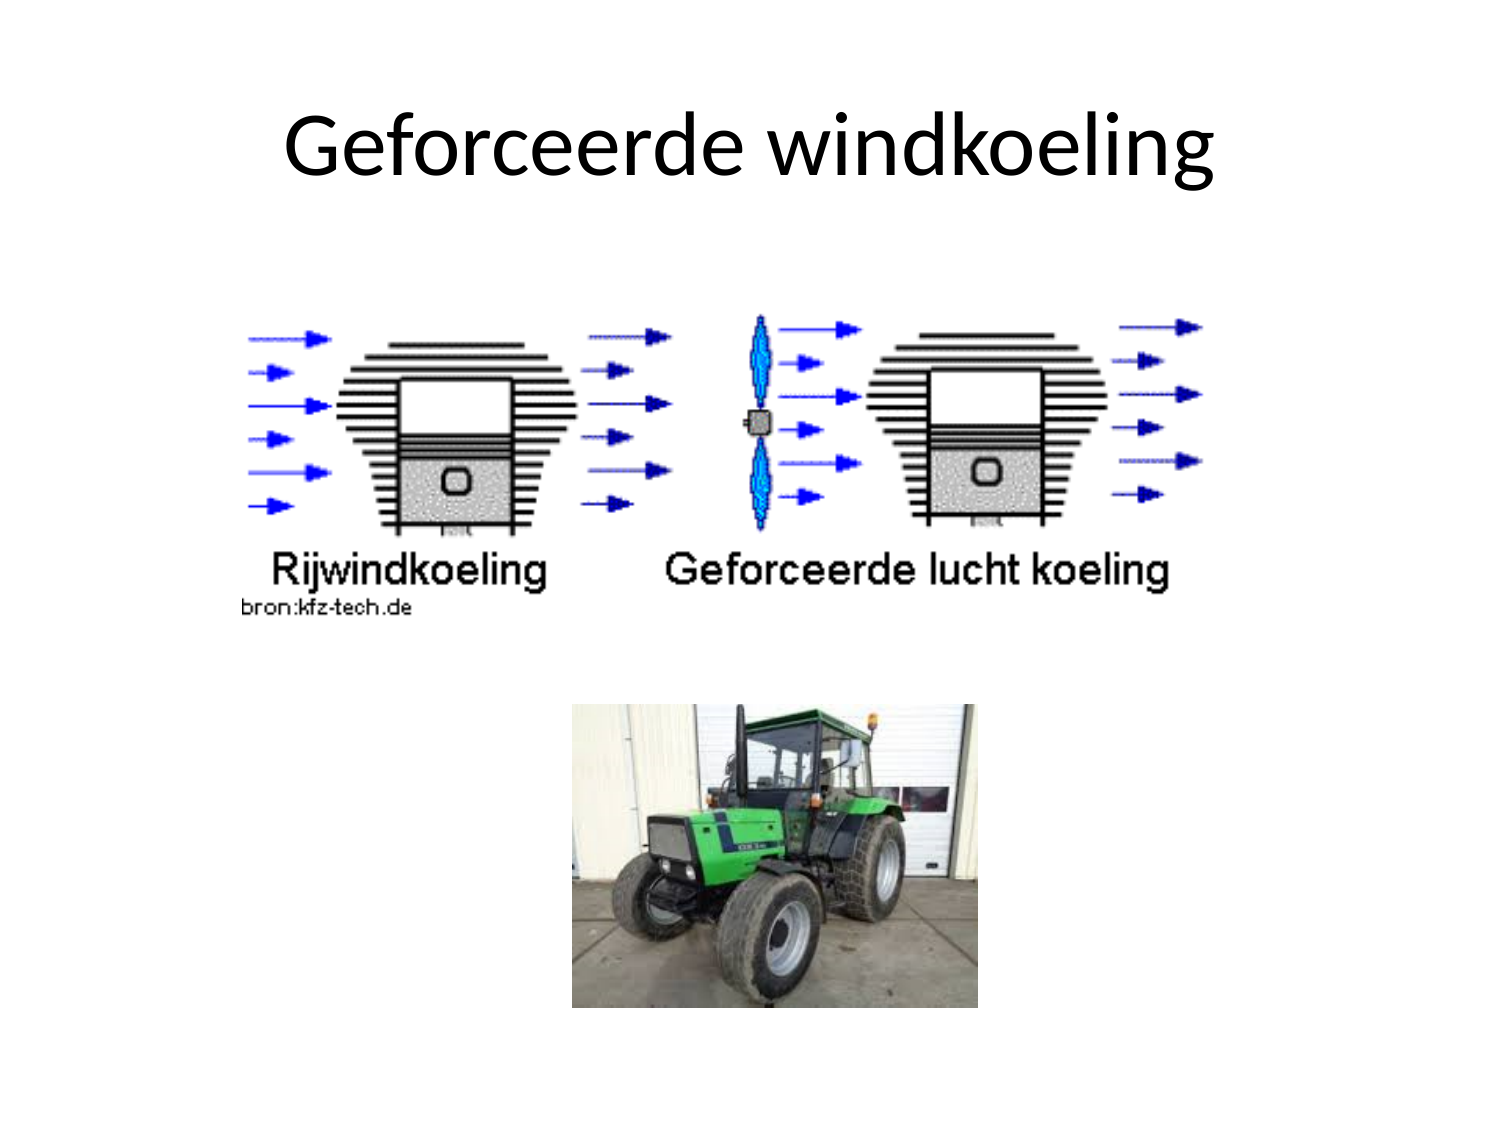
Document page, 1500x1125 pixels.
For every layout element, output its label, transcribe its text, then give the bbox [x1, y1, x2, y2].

title Geforceerde windkoeling [75, 45, 1425, 233]
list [241, 293, 1230, 620]
picture [572, 703, 978, 1008]
